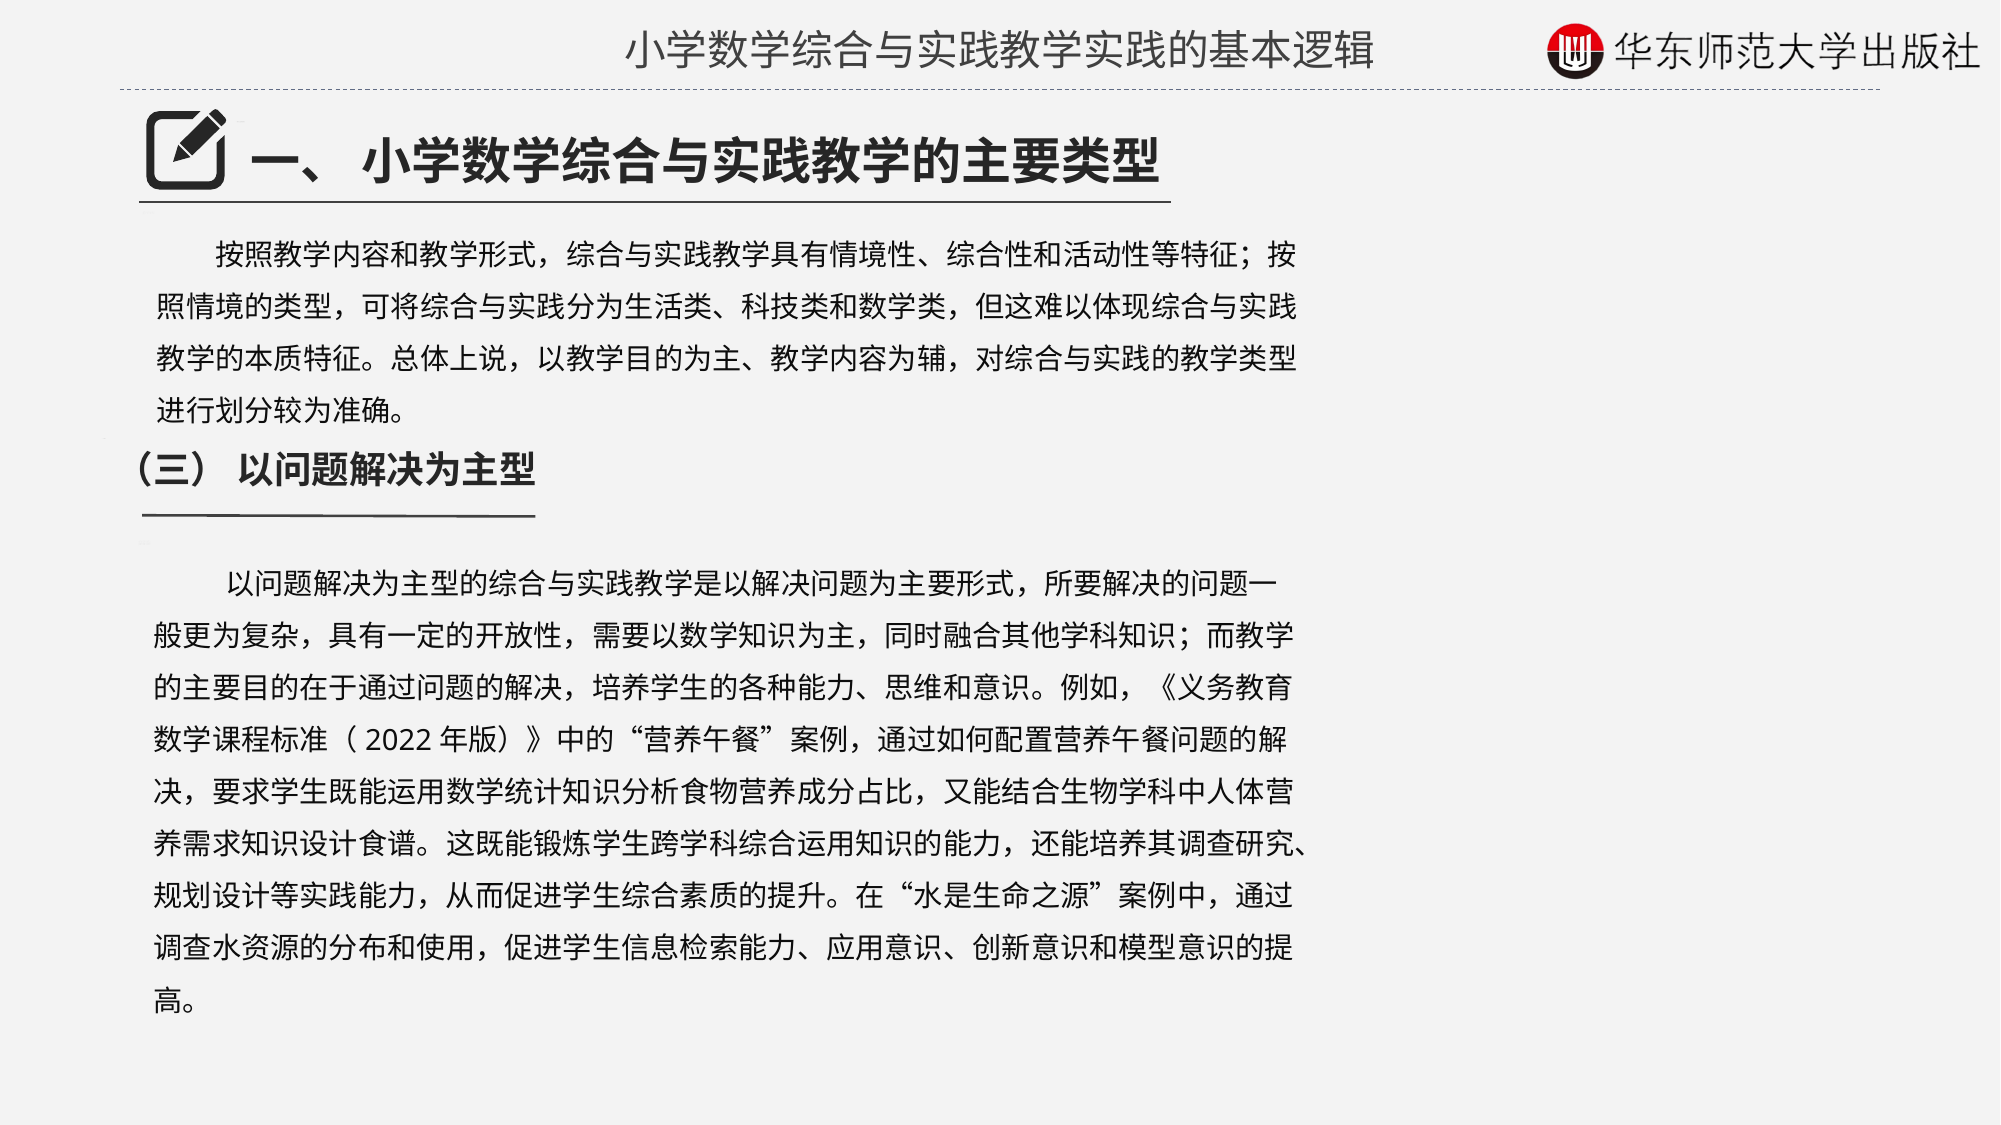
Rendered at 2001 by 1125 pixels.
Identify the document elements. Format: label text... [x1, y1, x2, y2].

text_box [1536, 13, 1989, 83]
text_box 按照教学内容和教学形式，综合与实践教学具有情境性、综合性和活动性等特征；按照情境的类型，可将综合与实践分为生活类、科技类和数学类，但这难以体现综合与实践教学的本质特征。总体上说，以教学目的为主、教学内容为辅，对综合与实践的教学类型进行划分较为准确。 [142, 212, 1320, 436]
text_box [146, 111, 225, 190]
text_box 一、 小学数学综合与实践教学的主要类型 [235, 121, 1255, 197]
text_box （三） 以问题解决为主型 [101, 438, 692, 498]
text_box [208, 109, 227, 127]
text_box 以问题解决为主型的综合与实践教学是以解决问题为主要形式，所要解决的问题一般更为复杂，具有一定的开放性，需要以数学知识为主，同时融合其他学科知识；而教学的主要目的在于通过问题的解决，培养学生的各种能力、思维和意识。例如，《义务教育数学课程标准（2022年版）》中的“营养午餐”案例，通过如何配置营养午餐问题的解决，要求学生既能运用数学统计知识分析食物营养成分占比，又能结合生物学科中人体营养需求知识设计食谱。这既能锻炼学生跨学科综合运用知识的能力，还能培养其调查研究、规划设计等实践能力，从而促进学生综合素质的提升。在“水是生命之源”案例中，通过调查水资源的分布和使用，促进学生信息检索能力、应用意识、创新意识和模型意识的提高。 [138, 540, 1320, 1025]
text_box 小学数学综合与实践教学实践的基本逻辑 [619, 23, 1381, 74]
